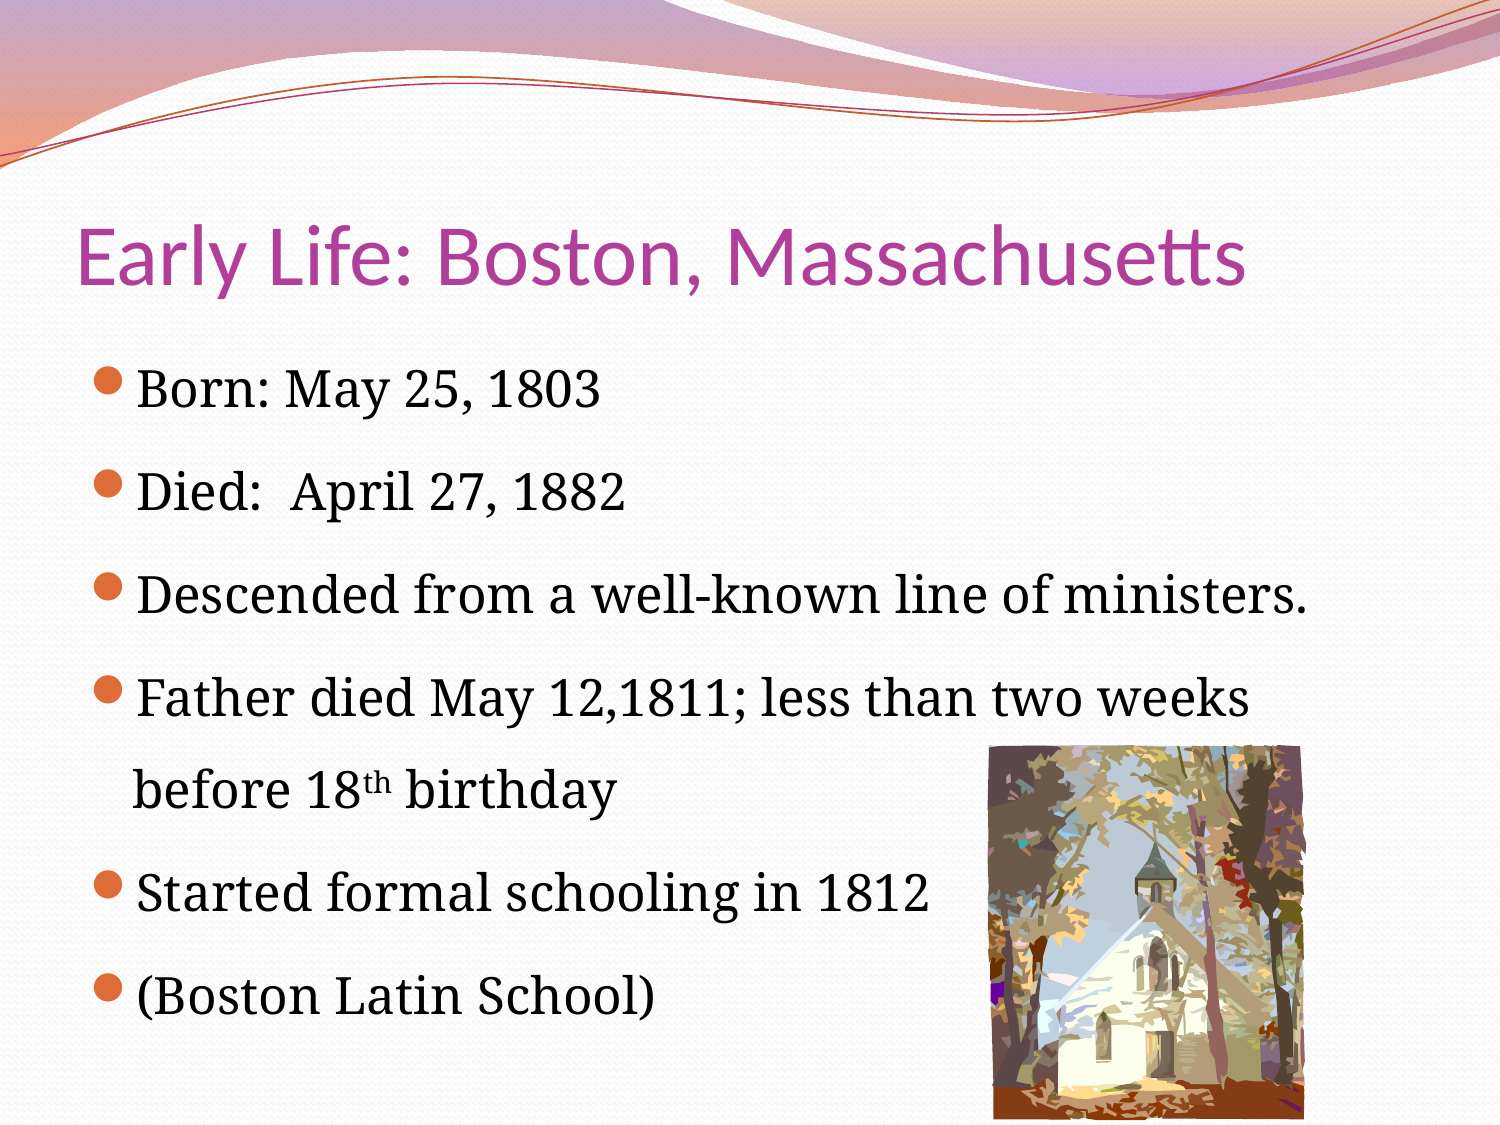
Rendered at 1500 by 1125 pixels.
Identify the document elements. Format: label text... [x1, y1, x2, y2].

title Early Life: Boston, Massachusetts [75, 115, 1425, 303]
list Born: May 25, 1803 Died: April 27, 1882 Descended from a well-known line of ministers. Father died May 12,1811; less than two weeks before 18th birthday Started formal schooling in 1812 (Boston Latin School) [75, 317, 1425, 1038]
picture [987, 739, 1312, 1125]
